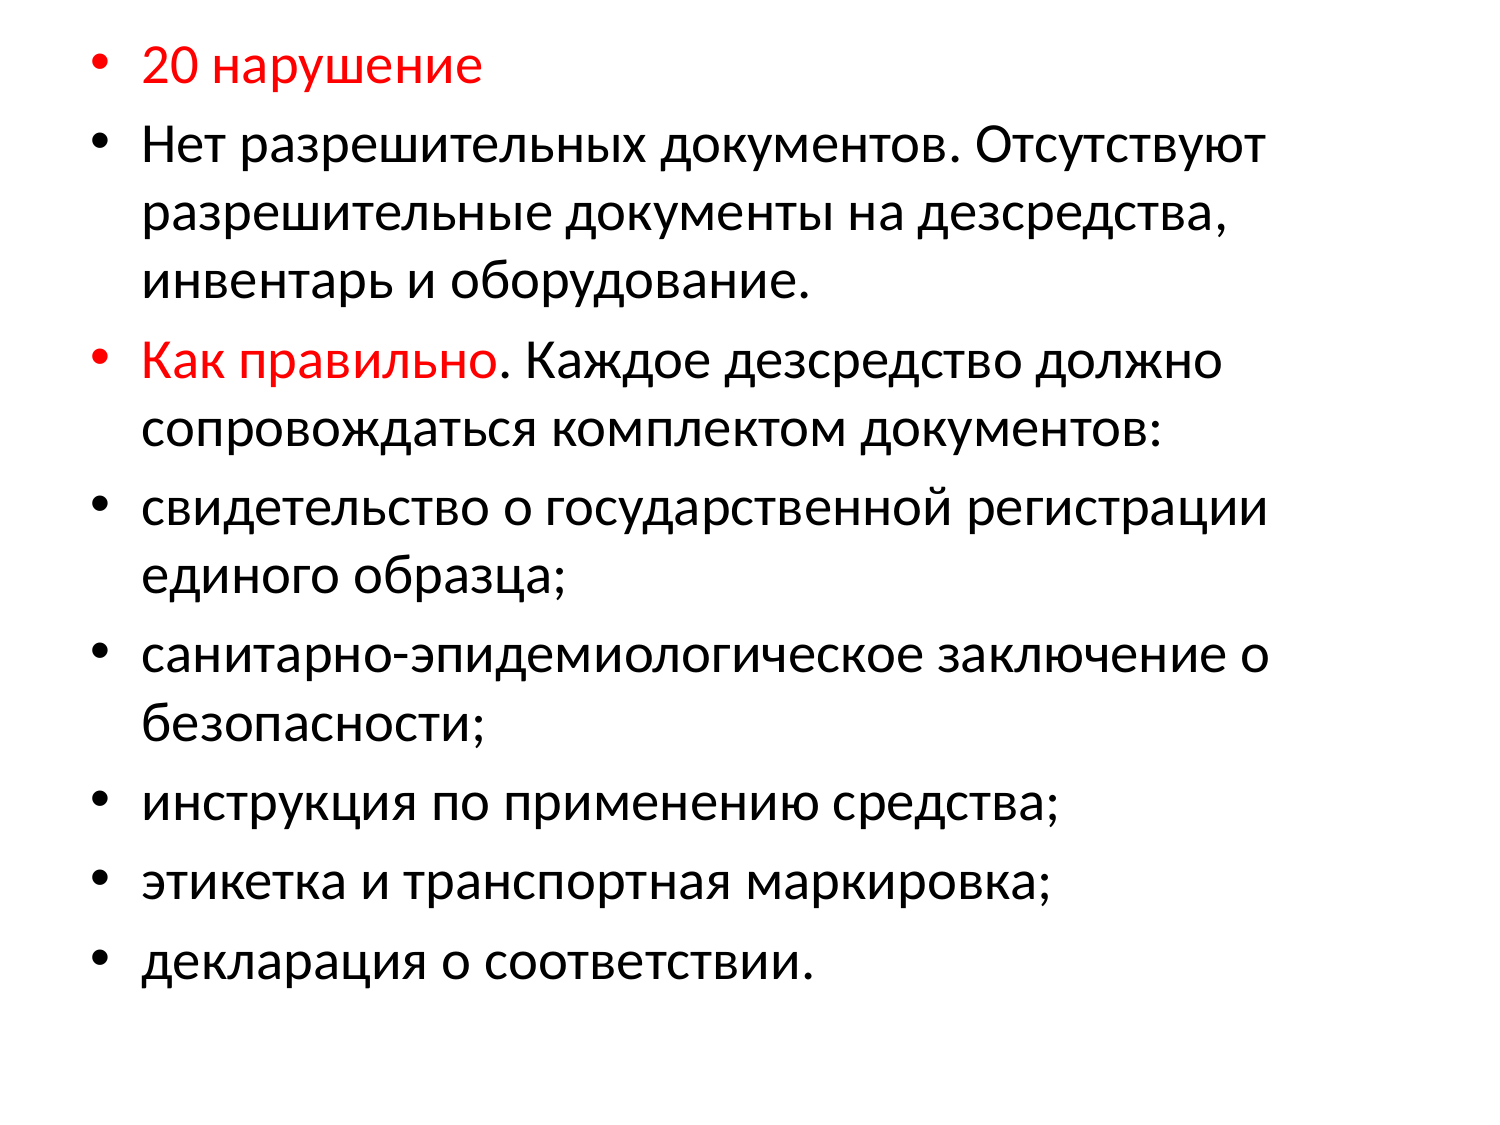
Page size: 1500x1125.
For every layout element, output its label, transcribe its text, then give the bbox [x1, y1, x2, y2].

list 20 нарушение Нет разрешительных документов. Отсутствуют разрешительные документы на дезсредства, инвентарь и оборудование. Как правильно. Каждое дезсредство должно сопровождаться комплектом документов: свидетельство о государственной регистрации единого образца; санитарно-эпидемиологическое заключение о безопасности; инструкция по применению средства; этикетка и транспортная маркировка; декларация о соответствии. [75, 19, 1425, 1005]
